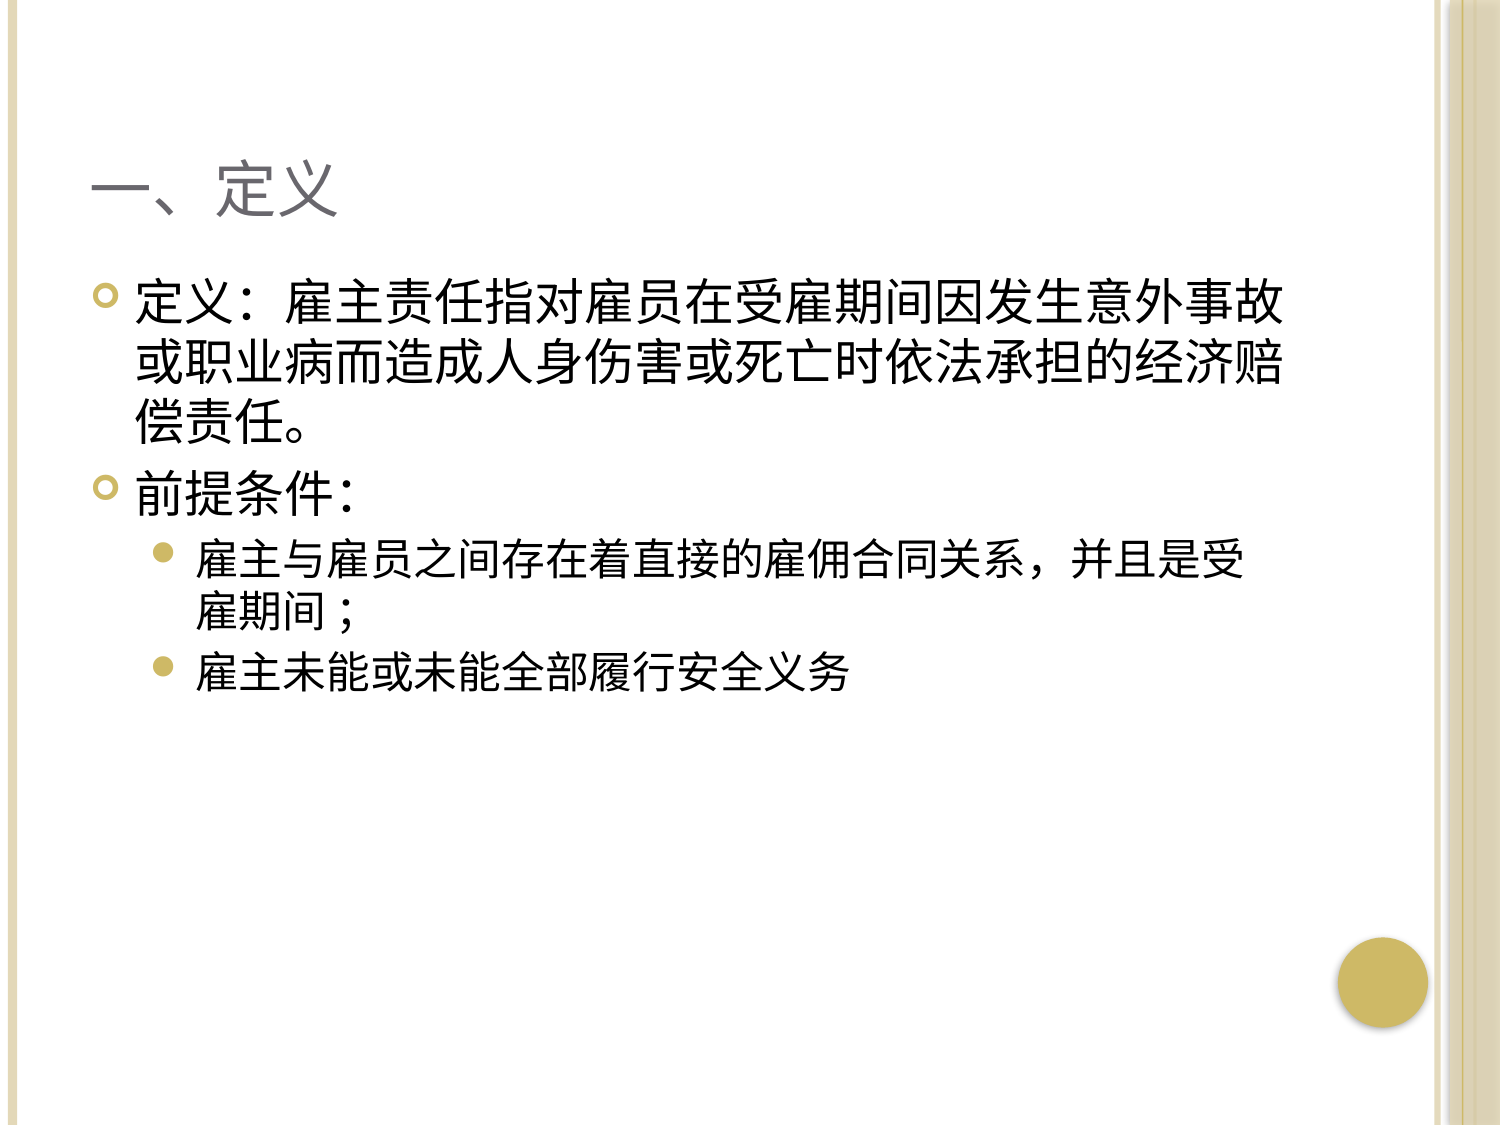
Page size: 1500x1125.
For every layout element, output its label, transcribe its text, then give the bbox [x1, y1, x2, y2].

title 一、定义 [75, 45, 1300, 233]
list 定义：雇主责任指对雇员在受雇期间因发生意外事故或职业病而造成人身伤害或死亡时依法承担的经济赔偿责任。 前提条件： 雇主与雇员之间存在着直接的雇佣合同关系，并且是受雇期间 ； 雇主未能或未能全部履行安全义务 [74, 262, 1301, 1063]
